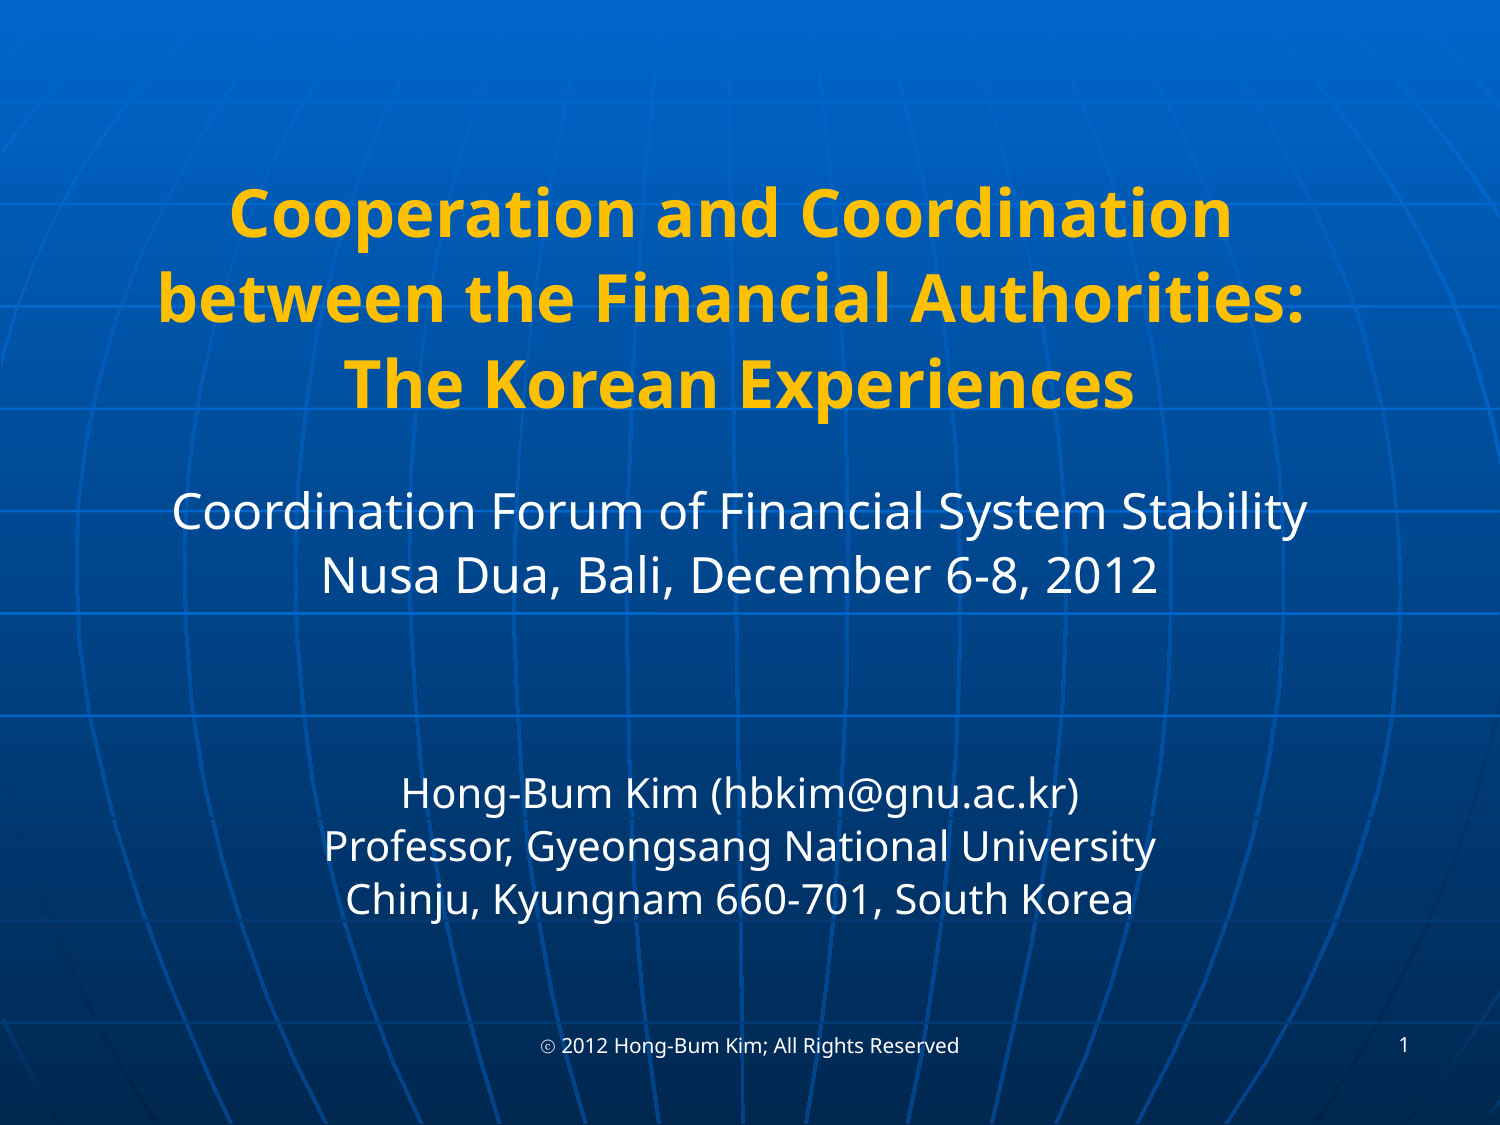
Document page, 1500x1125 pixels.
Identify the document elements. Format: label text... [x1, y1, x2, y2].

list Cooperation and Coordination between the Financial Authorities: The Korean Experiences Coordination Forum of Financial System Stability Nusa Dua, Bali, December 6-8, 2012 Hong-Bum Kim (hbkim@gnu.ac.kr) Professor, Gyeongsang National University Chinju, Kyungnam 660-701, South Korea [41, 172, 1439, 965]
footer ⓒ 2012 Hong-Bum Kim; All Rights Reserved [512, 1024, 988, 1101]
slide_number 1 [1074, 1023, 1426, 1100]
